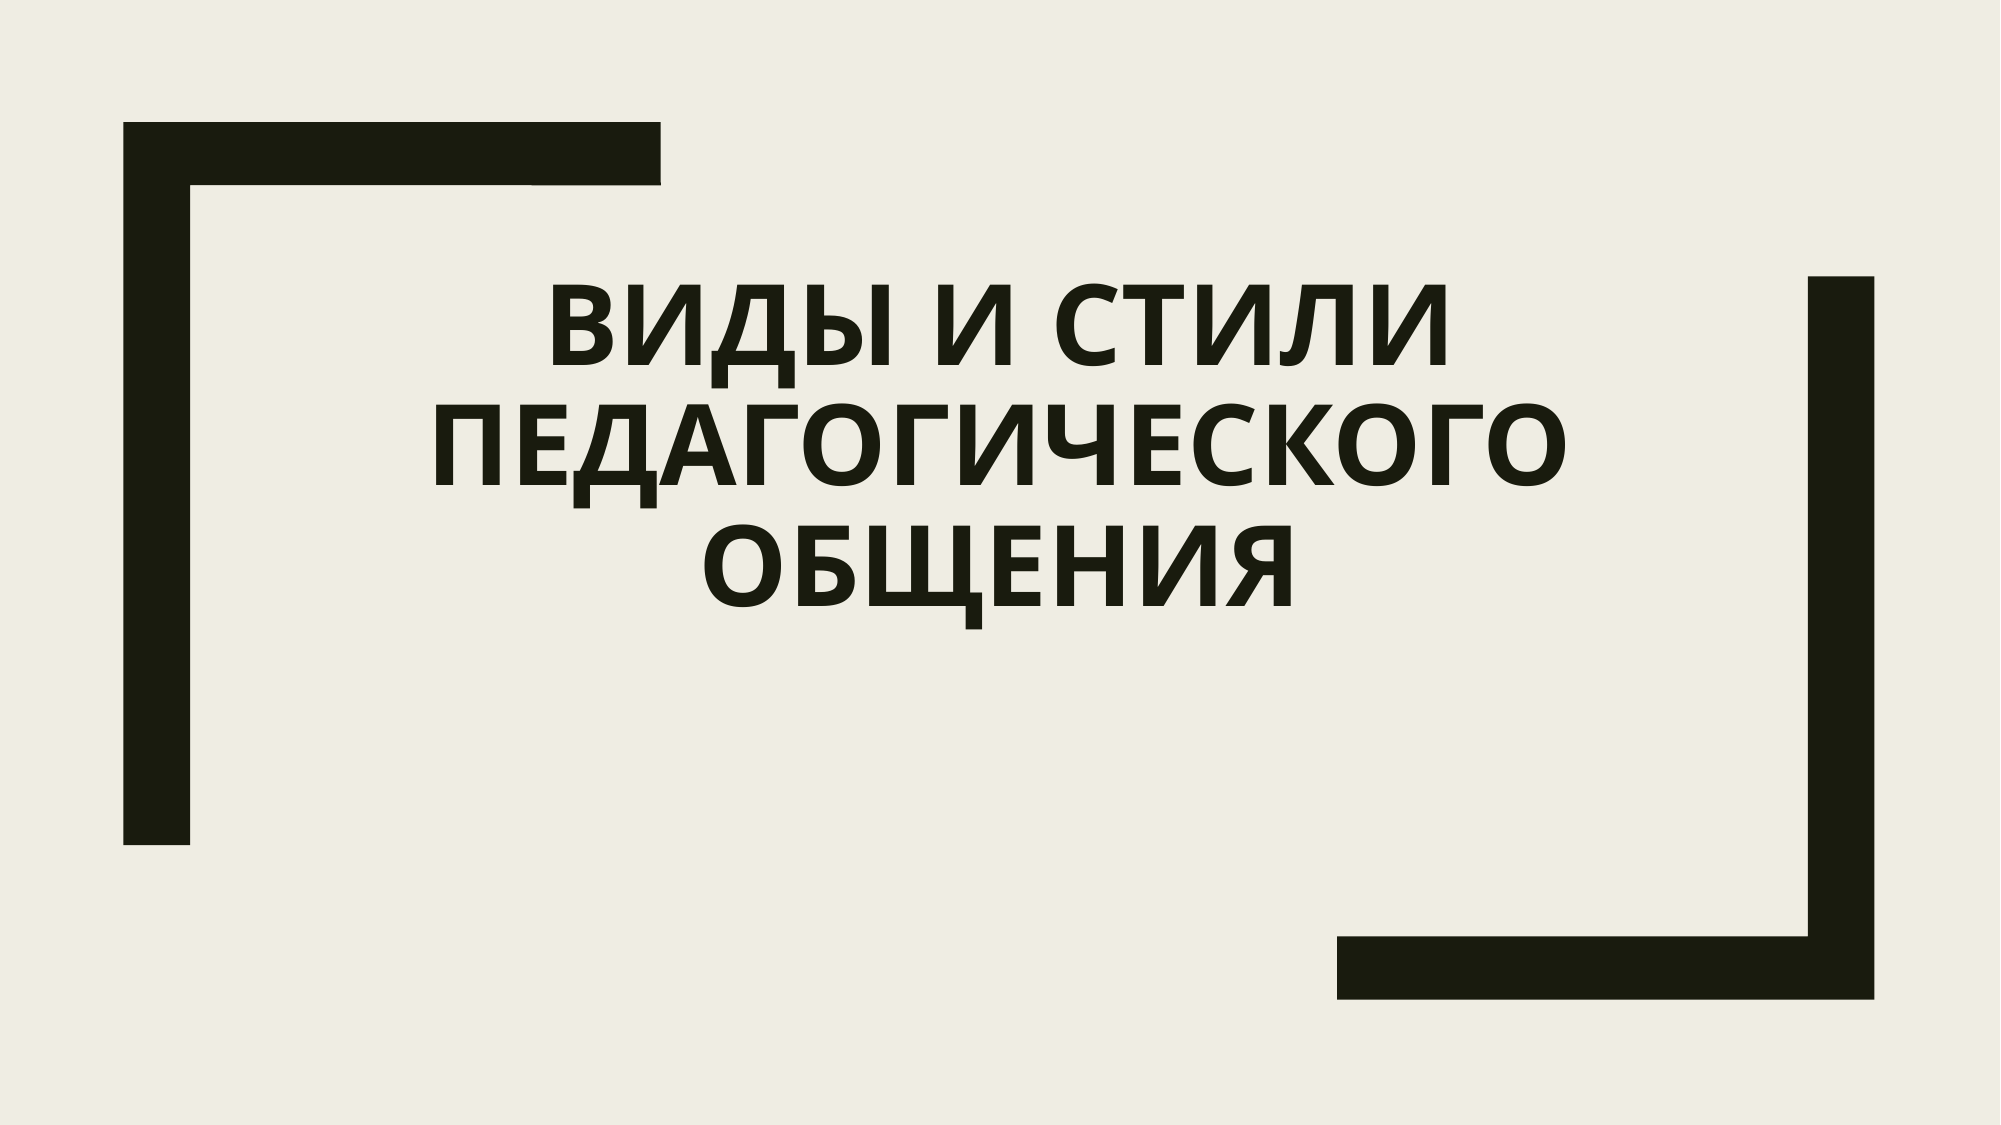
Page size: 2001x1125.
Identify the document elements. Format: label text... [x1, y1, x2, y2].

title Виды и стили педагогического общения [314, 293, 1686, 638]
